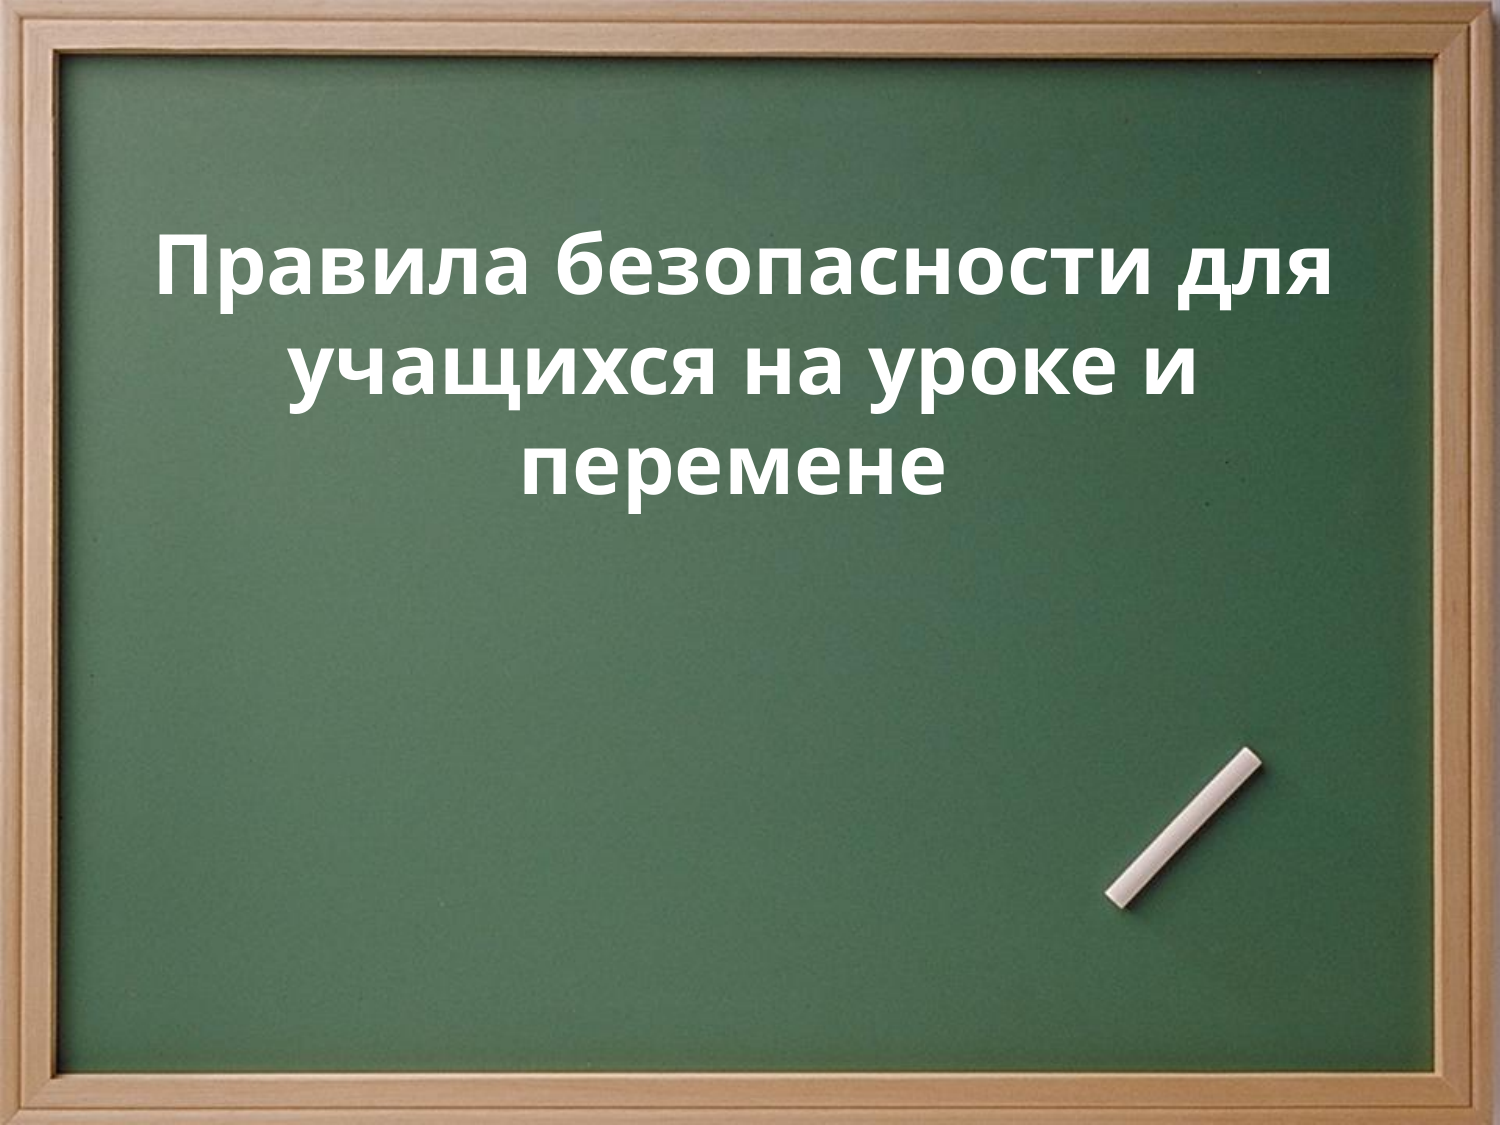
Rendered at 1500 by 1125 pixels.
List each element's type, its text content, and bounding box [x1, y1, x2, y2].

title Правила безопасности для учащихся на уроке и перемене [112, 231, 1376, 591]
picture [0, 0, 1500, 1125]
